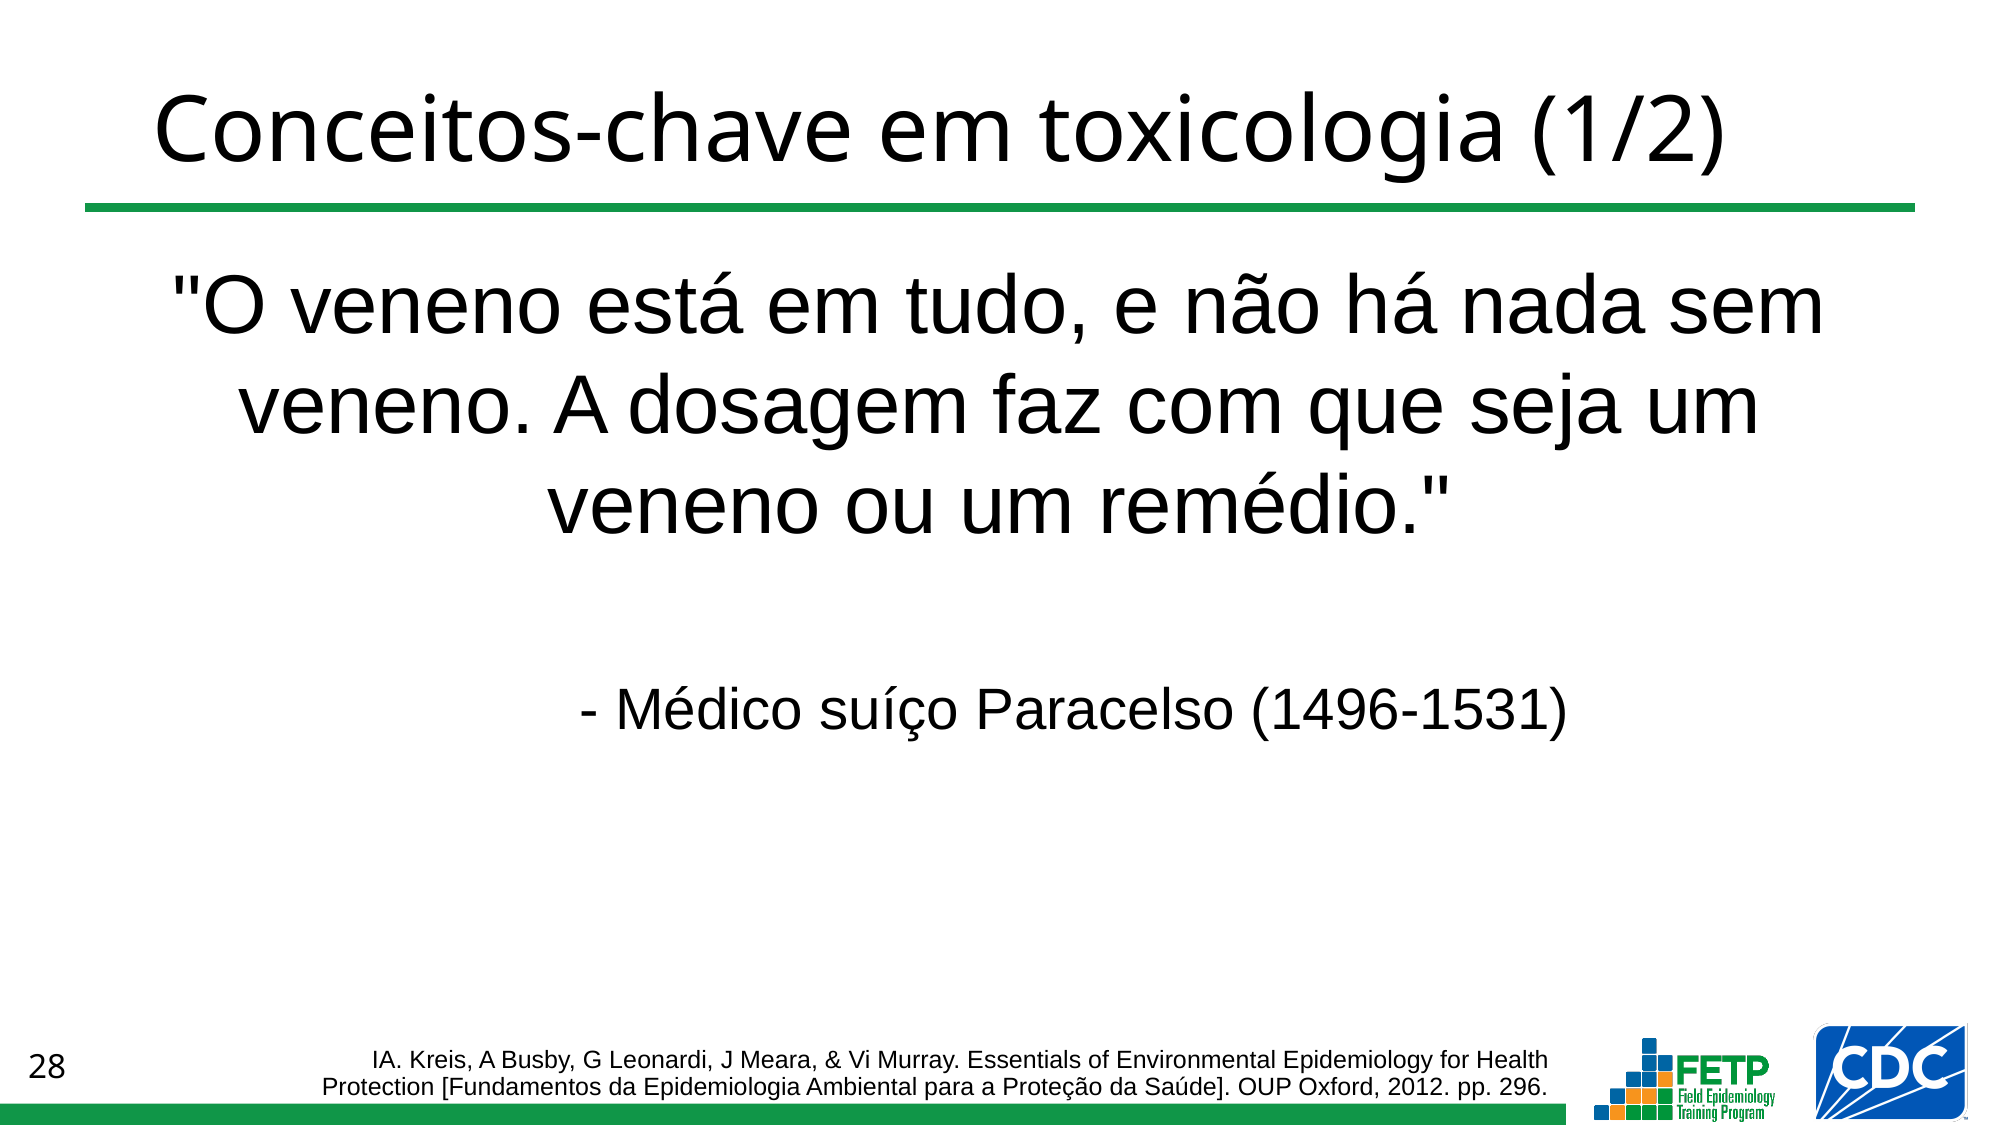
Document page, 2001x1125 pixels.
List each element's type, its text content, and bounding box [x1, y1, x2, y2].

title Conceitos-chave em toxicologia (1/2) [137, 75, 1863, 207]
list "O veneno está em tudo, e não há nada sem veneno. A dosagem faz com que seja um veneno ou um remédio." - Médico suíço Paracelso (1496-1531) [137, 242, 1863, 1004]
picture [1813, 1023, 1968, 1122]
picture [1594, 1038, 1775, 1122]
text_box IA. Kreis, A Busby, G Leonardi, J Meara, & Vi Murray. Essentials of Environmental Epidemiology for Health Protection [Fundamentos da Epidemiologia Ambiental para a Proteção da Saúde]. OUP Oxford, 2012. pp. 296. [304, 1039, 1567, 1091]
